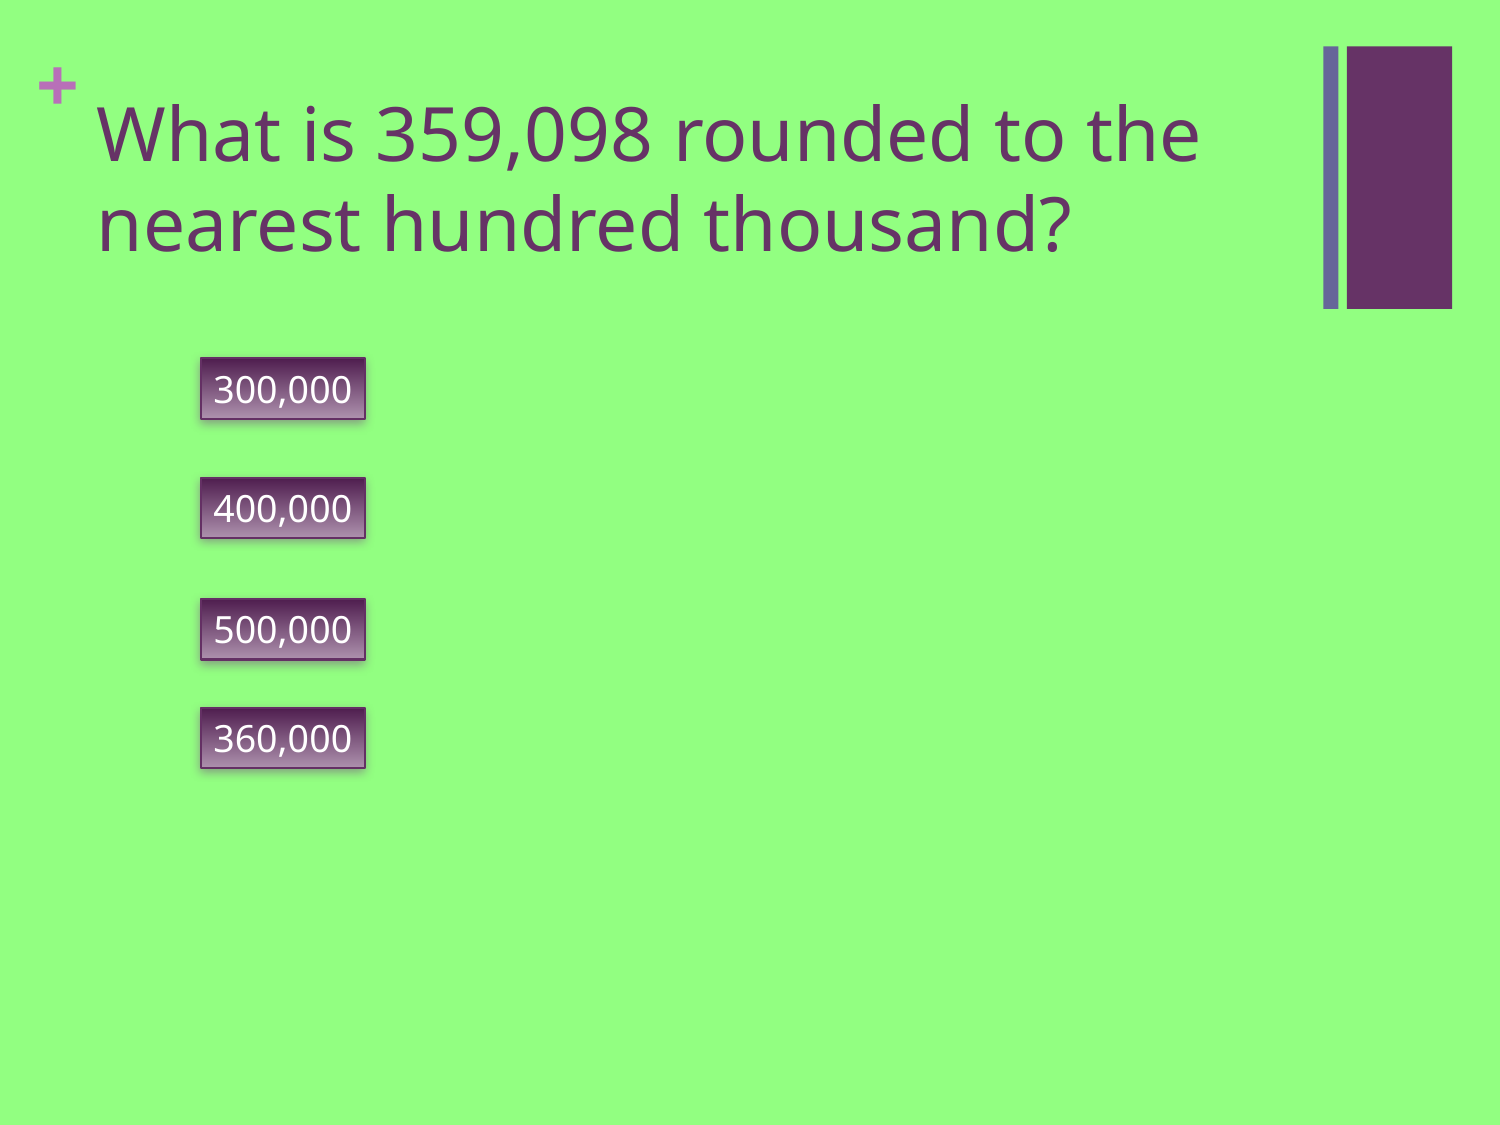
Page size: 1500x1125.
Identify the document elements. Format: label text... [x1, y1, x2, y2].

text_box 500,000 [198, 598, 368, 659]
text_box 400,000 [198, 477, 368, 538]
text_box 300,000 [198, 358, 368, 418]
text_box 360,000 [198, 707, 368, 768]
title What is 359,098 rounded to the nearest hundred thousand? [81, 79, 1322, 263]
